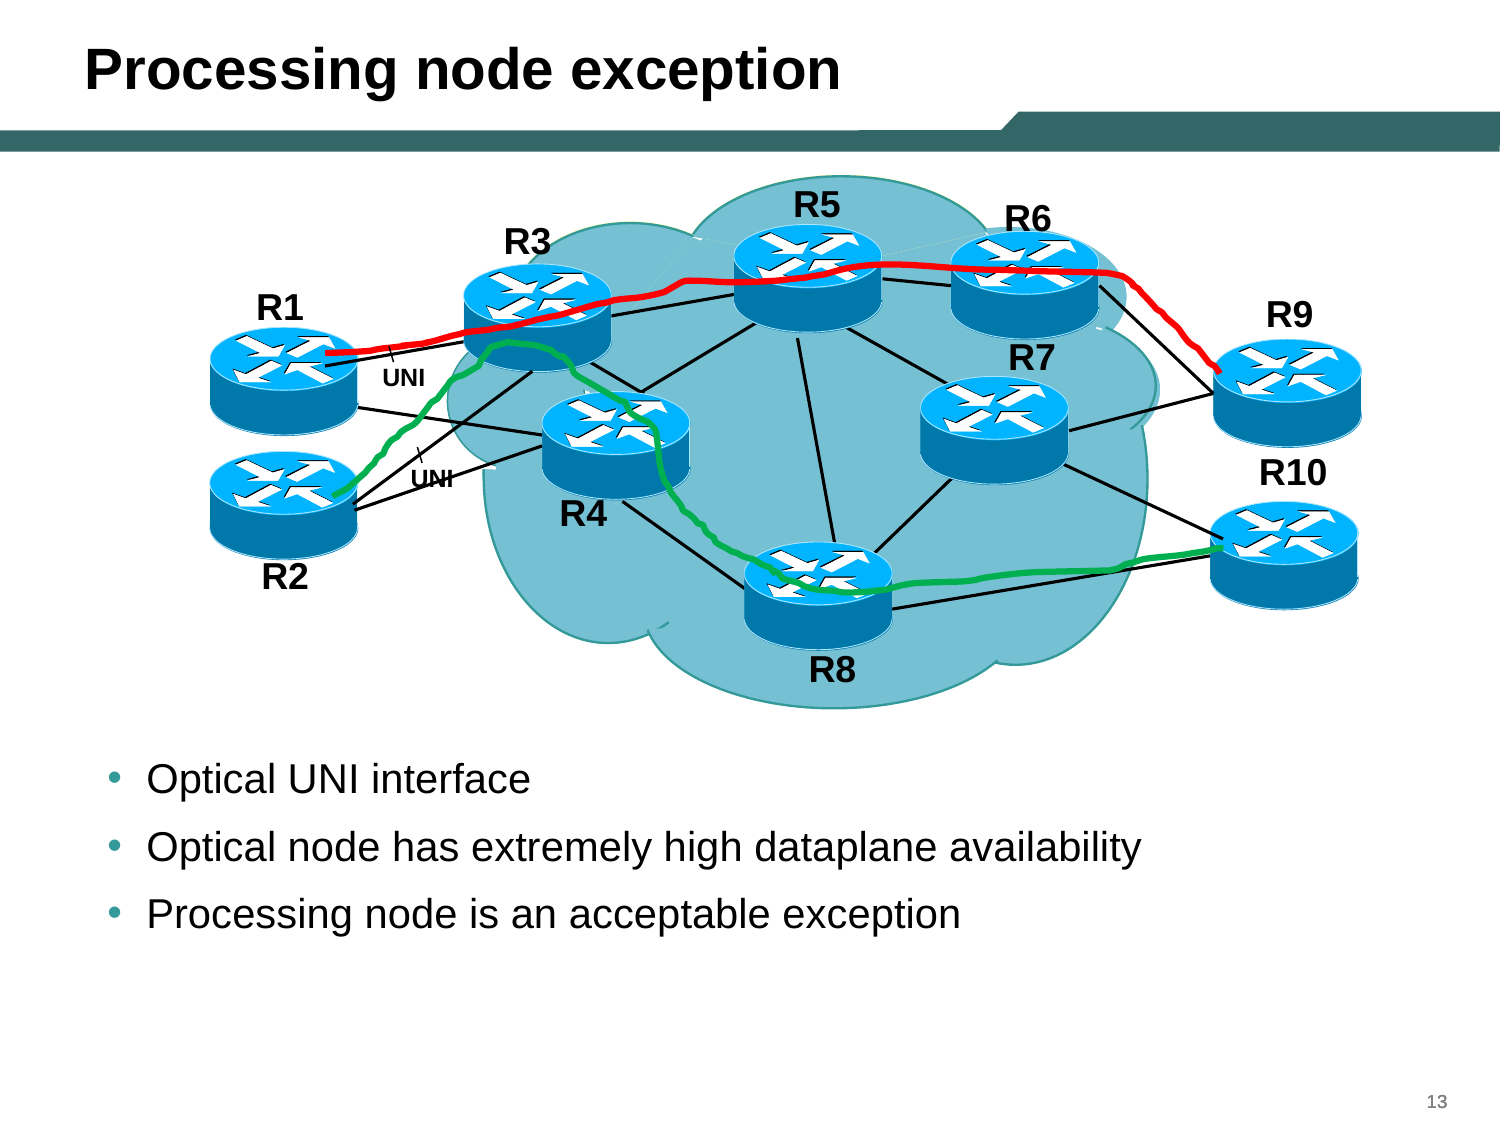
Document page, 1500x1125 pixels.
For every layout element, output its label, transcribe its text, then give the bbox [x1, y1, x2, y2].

title Processing node exception [71, 0, 1409, 109]
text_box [209, 174, 1363, 709]
list Optical UNI interface Optical node has extremely high dataplane availability Processing node is an acceptable exception [93, 740, 1397, 1125]
